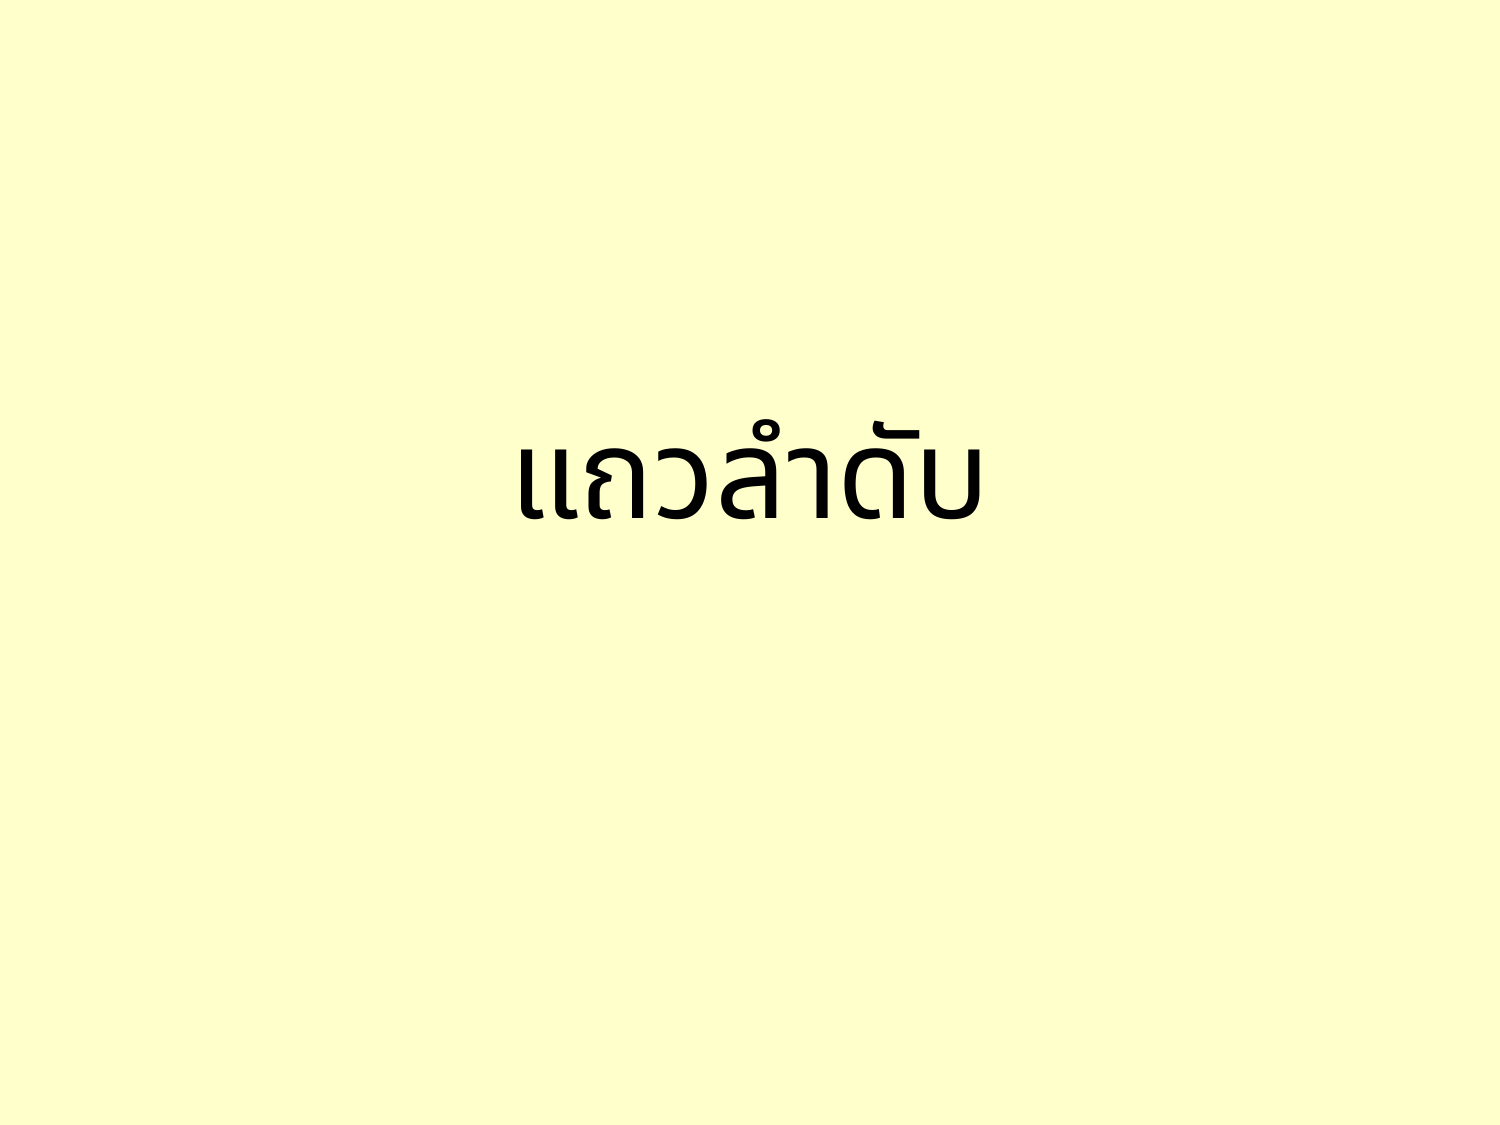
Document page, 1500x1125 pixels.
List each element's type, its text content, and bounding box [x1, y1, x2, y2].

title แถวลำดับ [112, 374, 1388, 563]
